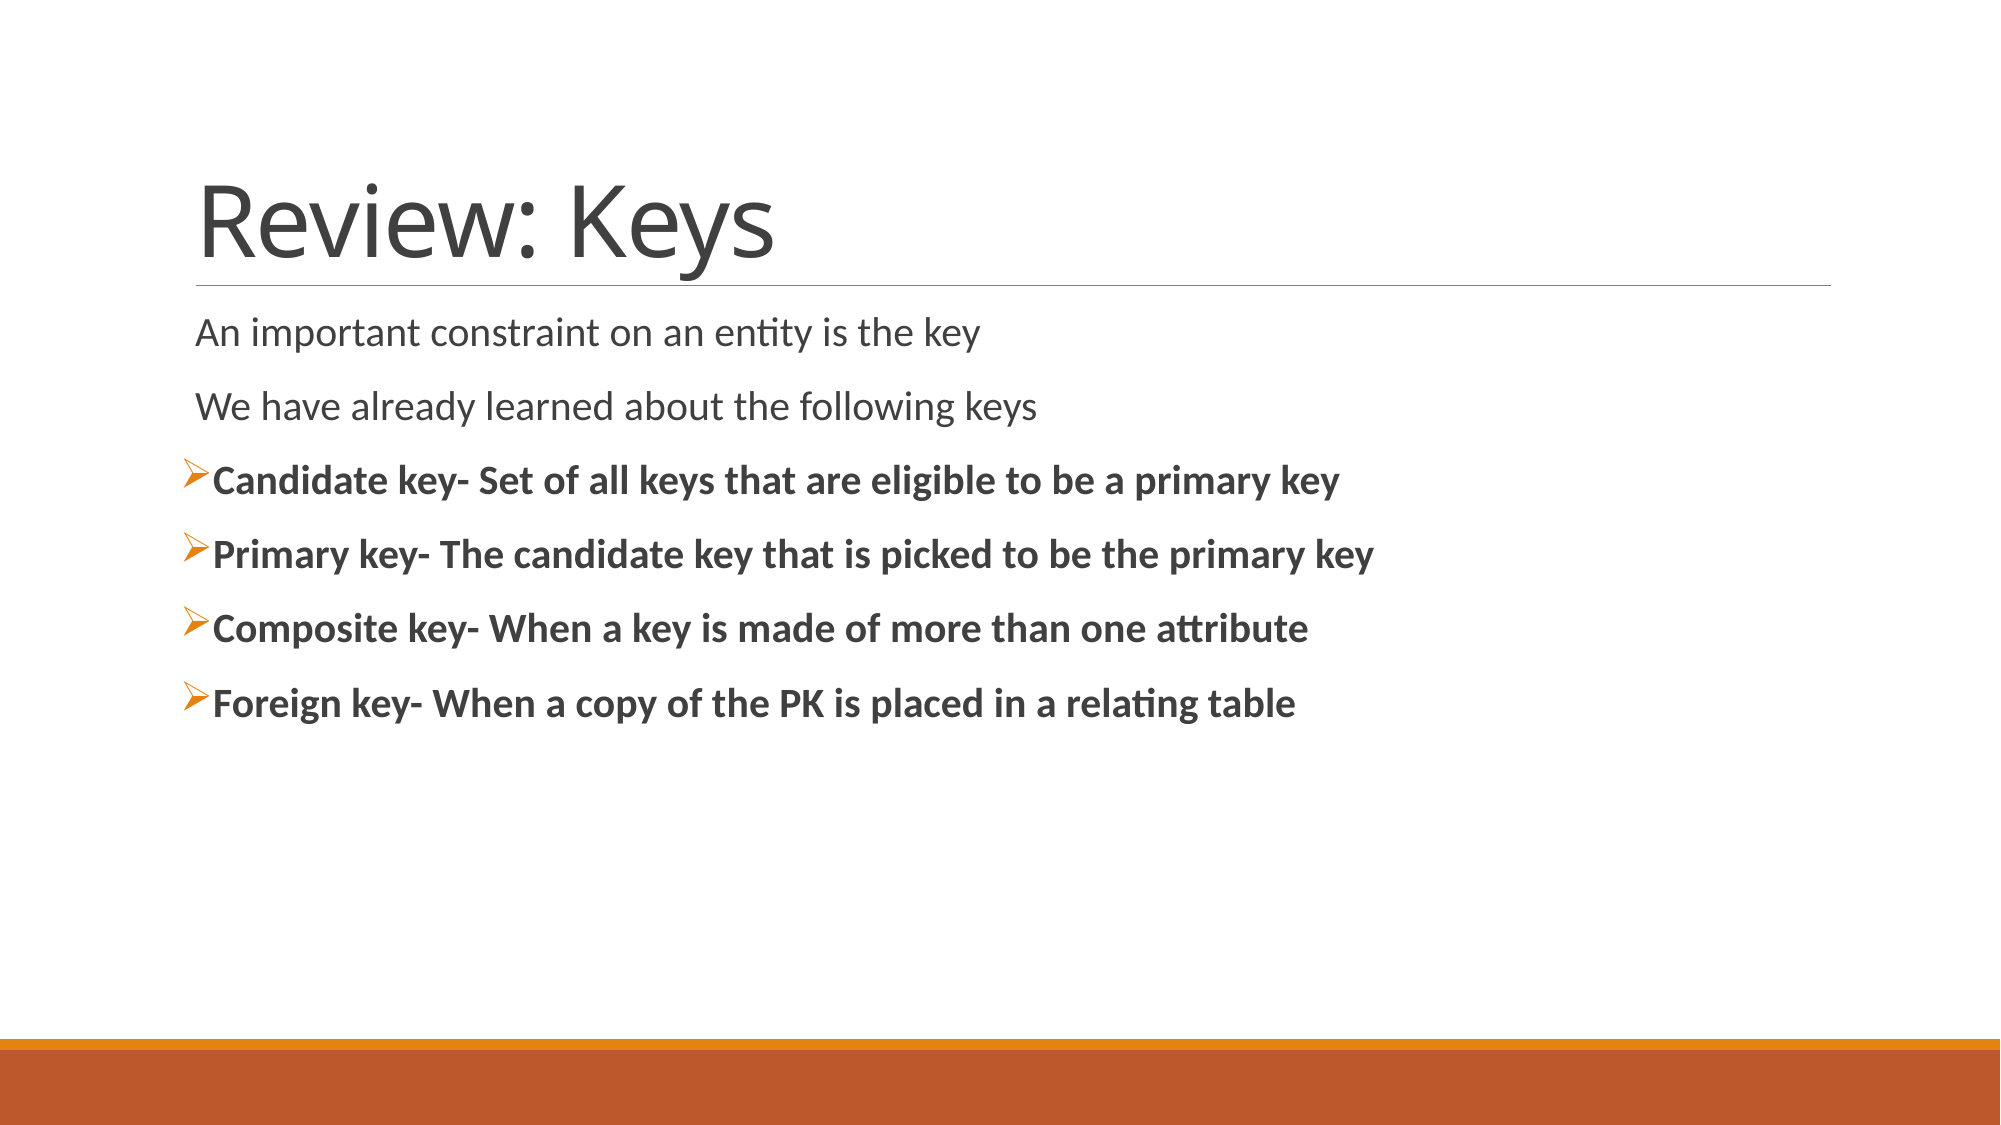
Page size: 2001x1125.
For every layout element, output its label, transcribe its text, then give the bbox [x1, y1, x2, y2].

list An important constraint on an entity is the key We have already learned about the following keys Candidate key- Set of all keys that are eligible to be a primary key Primary key- The candidate key that is picked to be the primary key Composite key- When a key is made of more than one attribute Foreign key- When a copy of the PK is placed in a relating table [180, 302, 1830, 963]
title Review: Keys [180, 47, 1830, 285]
